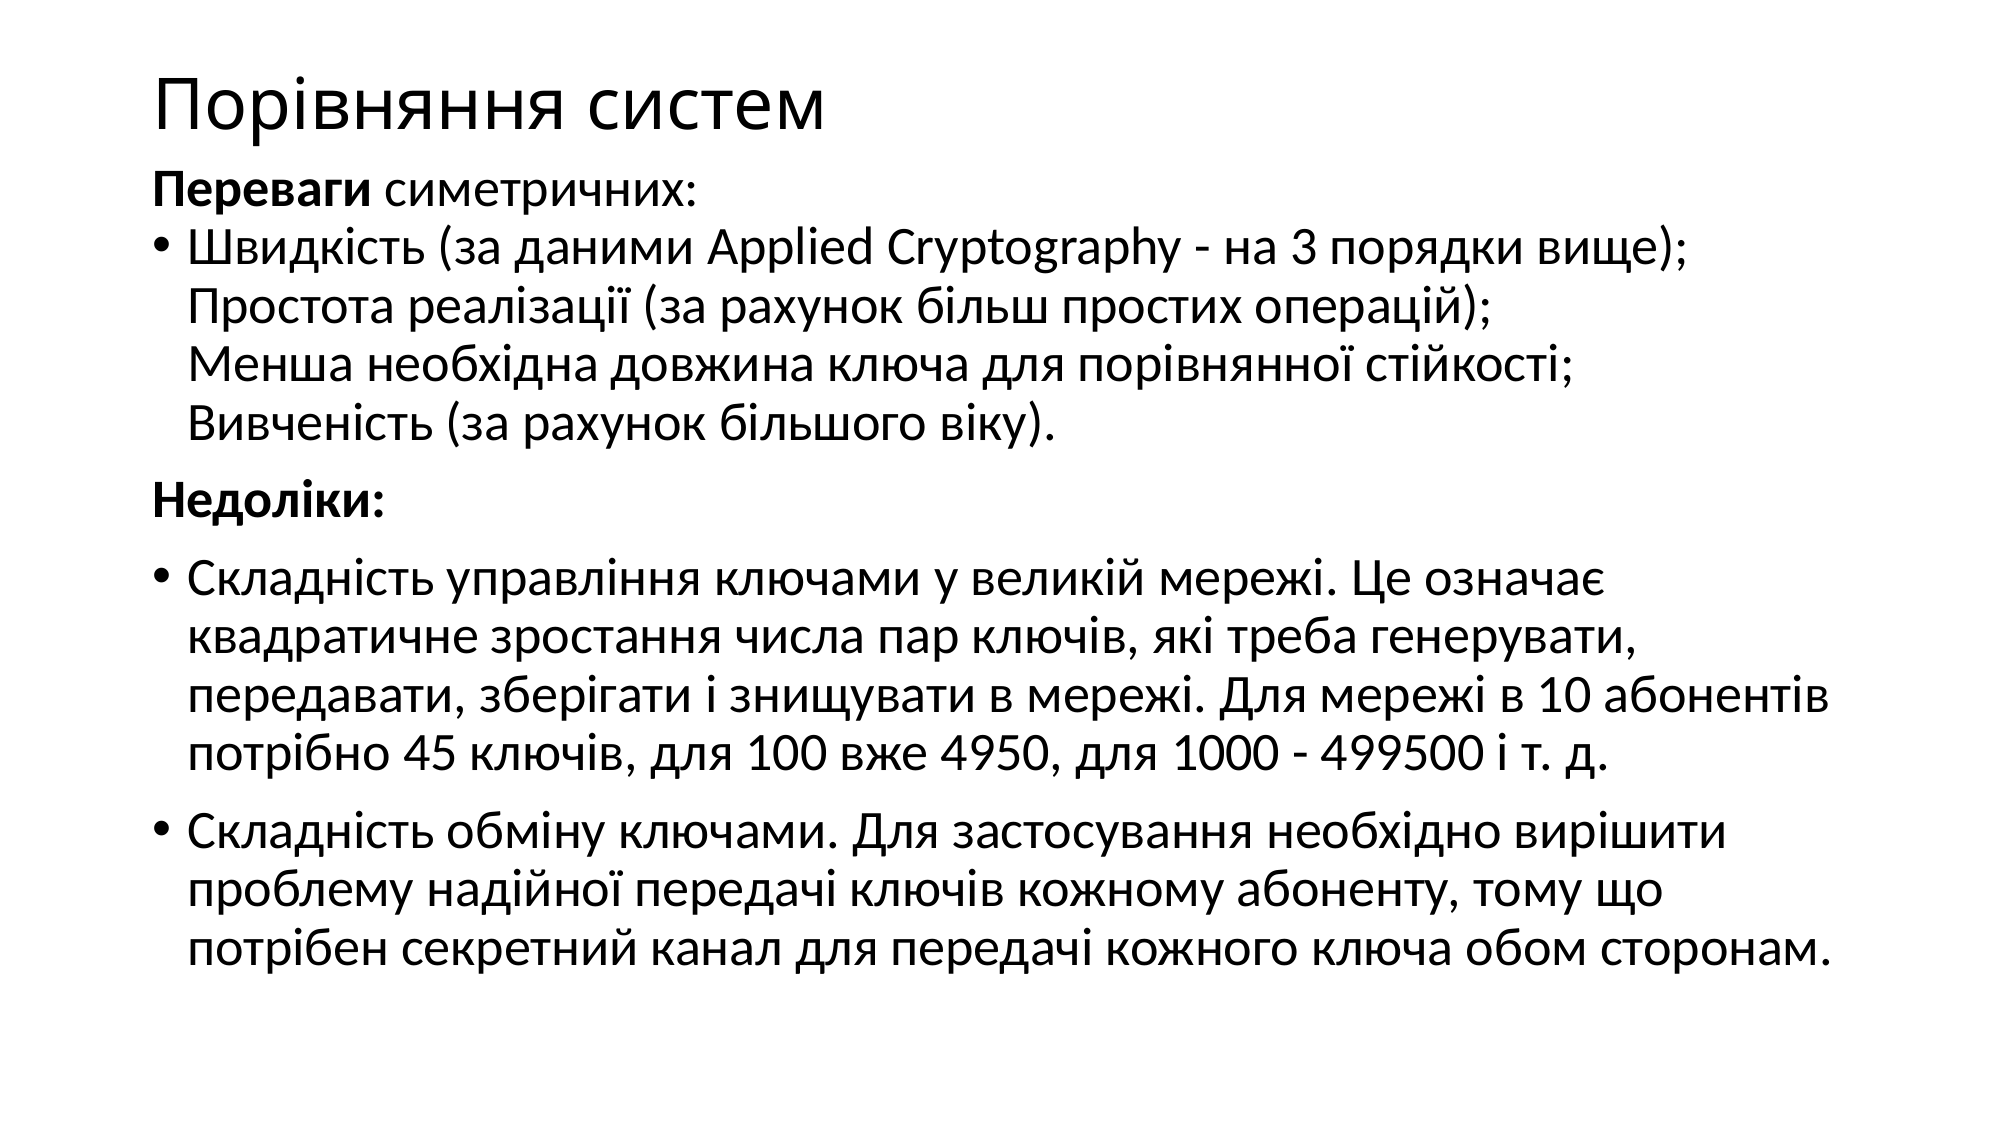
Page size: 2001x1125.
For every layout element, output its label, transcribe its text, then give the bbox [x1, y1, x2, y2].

list Переваги симетричних: Швидкість (за даними Applied Cryptography - на 3 порядки вище); Простота реалізації (за рахунок більш простих операцій); Менша необхідна довжина ключа для порівнянної стійкості; Вивченість (за рахунок більшого віку). Недоліки: Складність управління ключами у великій мережі. Це означає квадратичне зростання числа пар ключів, які треба генерувати, передавати, зберігати і знищувати в мережі. Для мережі в 10 абонентів потрібно 45 ключів, для 100 вже 4950, для 1000 - 499500 і т. д. Складність обміну ключами. Для застосування необхідно вирішити проблему надійної передачі ключів кожному абоненту, тому що потрібен секретний канал для передачі кожного ключа обом сторонам. [137, 152, 1863, 1103]
title Порівняння систем [137, 59, 1863, 152]
